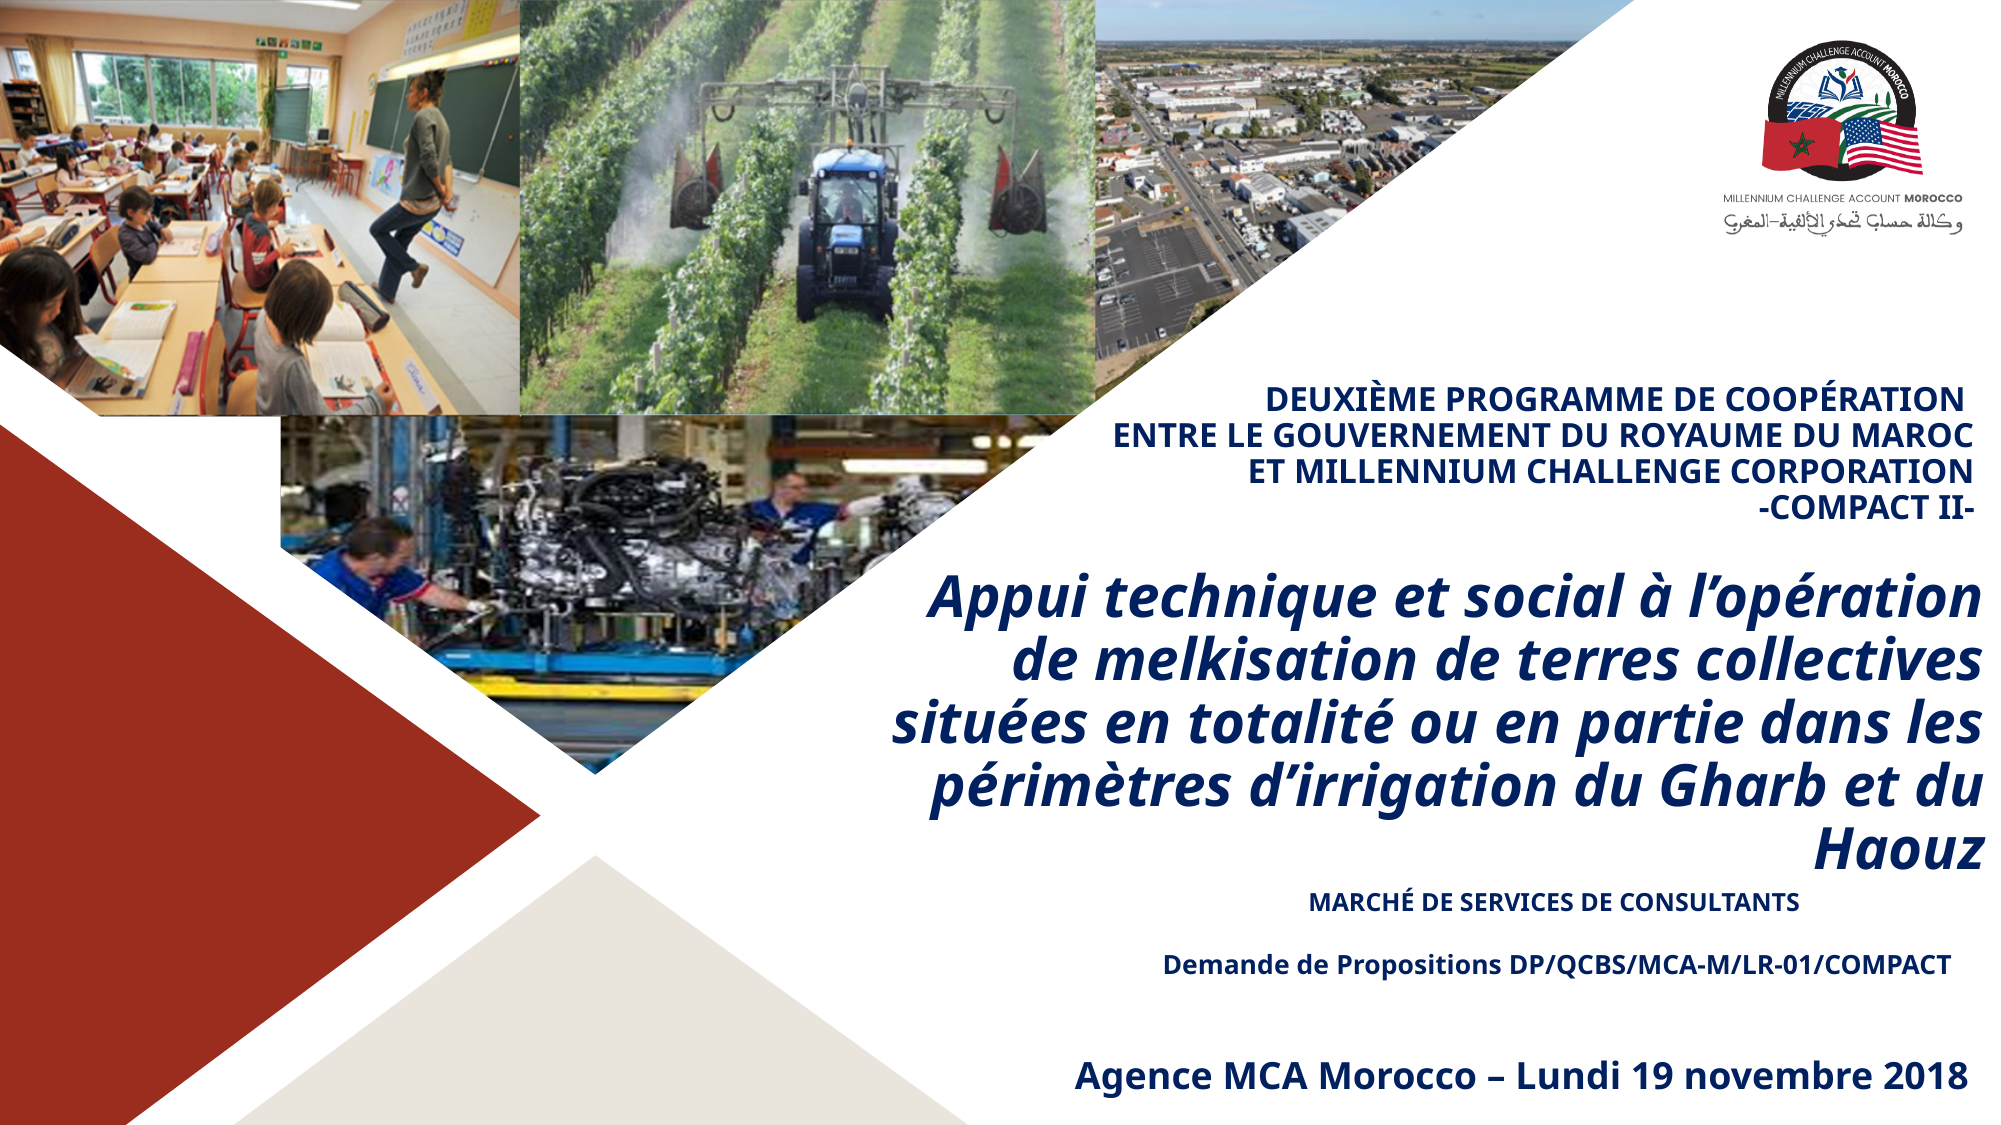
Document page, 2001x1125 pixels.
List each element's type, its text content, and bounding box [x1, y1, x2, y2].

title Deuxième programme de coopération entre le Gouvernement du Royaume du Maroc et Millennium Challenge Corporation -Compact II- [1635, 241, 1976, 534]
text_box Agence MCA Morocco – Lundi 19 novembre 2018 [828, 1018, 1986, 1125]
text_box MARCHÉ DE SERVICES DE CONSULTANTS Demande de Propositions DP/QCBS/MCA-M/LR-01/COMPACT [1130, 879, 1985, 988]
picture [1717, 34, 1968, 241]
subtitle Appui technique et social à l’opération de melkisation de terres collectives situées en totalité ou en partie dans les périmètres d’irrigation du Gharb et du Haouz [828, 559, 1985, 881]
picture [0, 0, 1635, 775]
